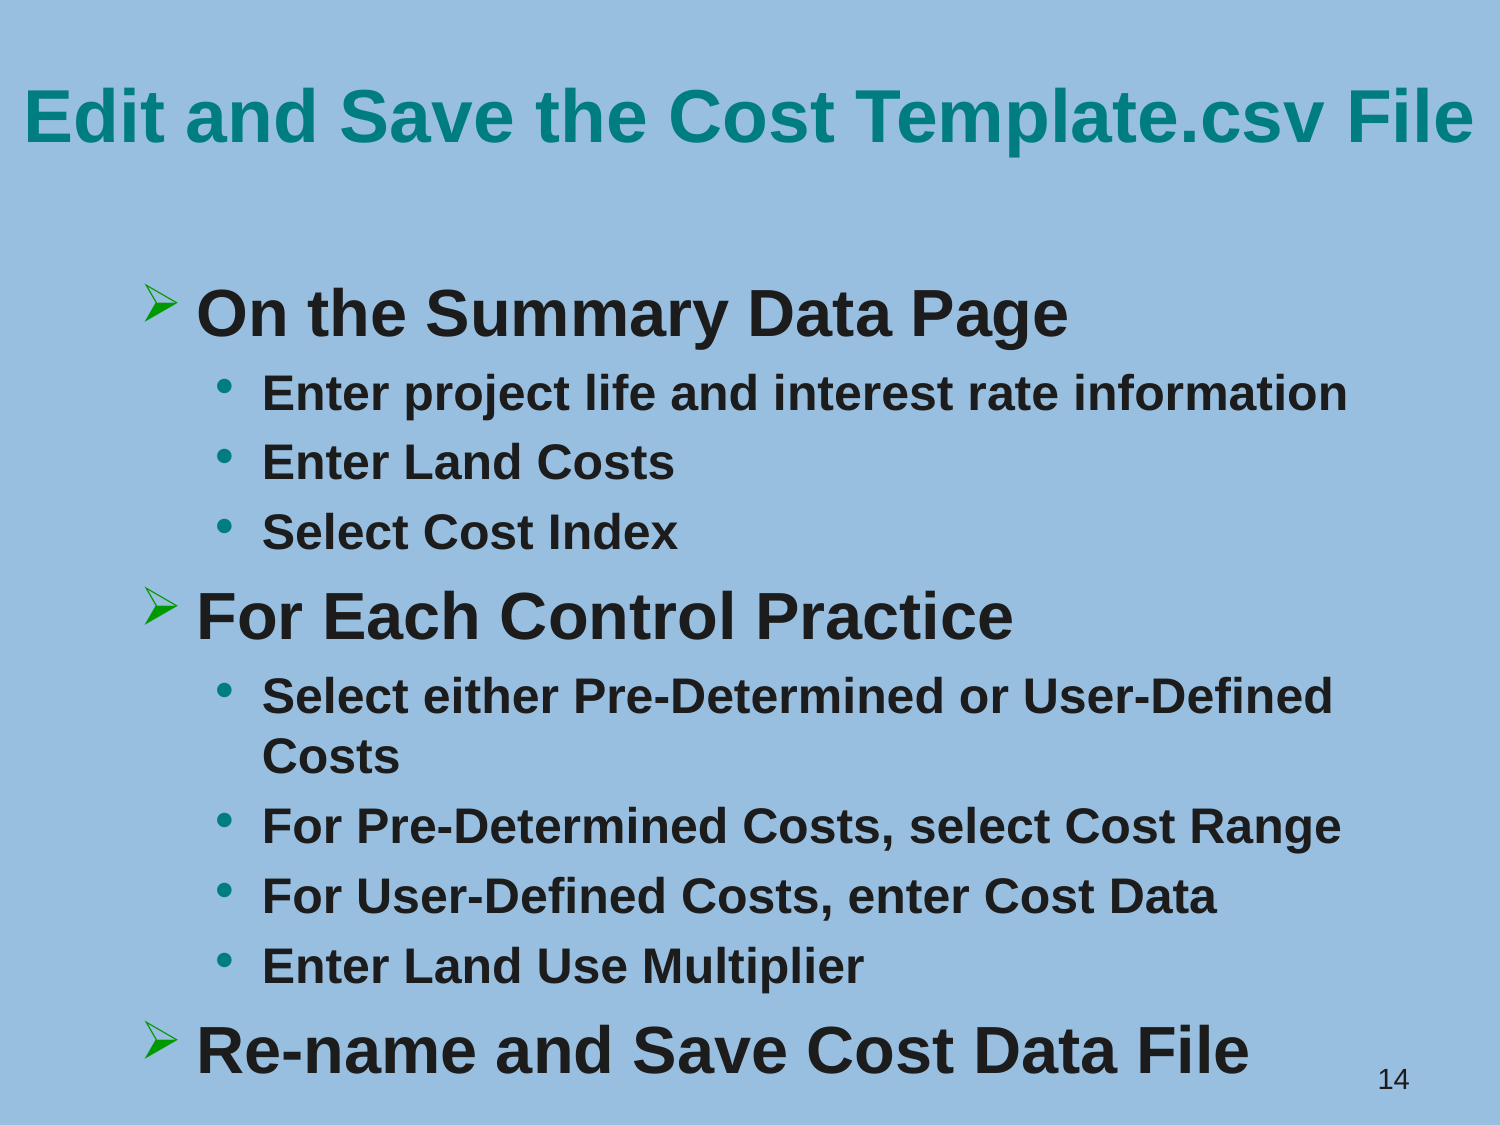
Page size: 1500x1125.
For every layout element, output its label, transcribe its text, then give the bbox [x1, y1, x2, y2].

text_box Edit and Save the Cost Template.csv File [0, 50, 1500, 175]
slide_number 14 [1074, 1024, 1426, 1103]
list On the Summary Data Page Enter project life and interest rate information Enter Land Costs Select Cost Index For Each Control Practice Select either Pre-Determined or User-Defined Costs For Pre-Determined Costs, select Cost Range For User-Defined Costs, enter Cost Data Enter Land Use Multiplier Re-name and Save Cost Data File [124, 262, 1413, 1125]
